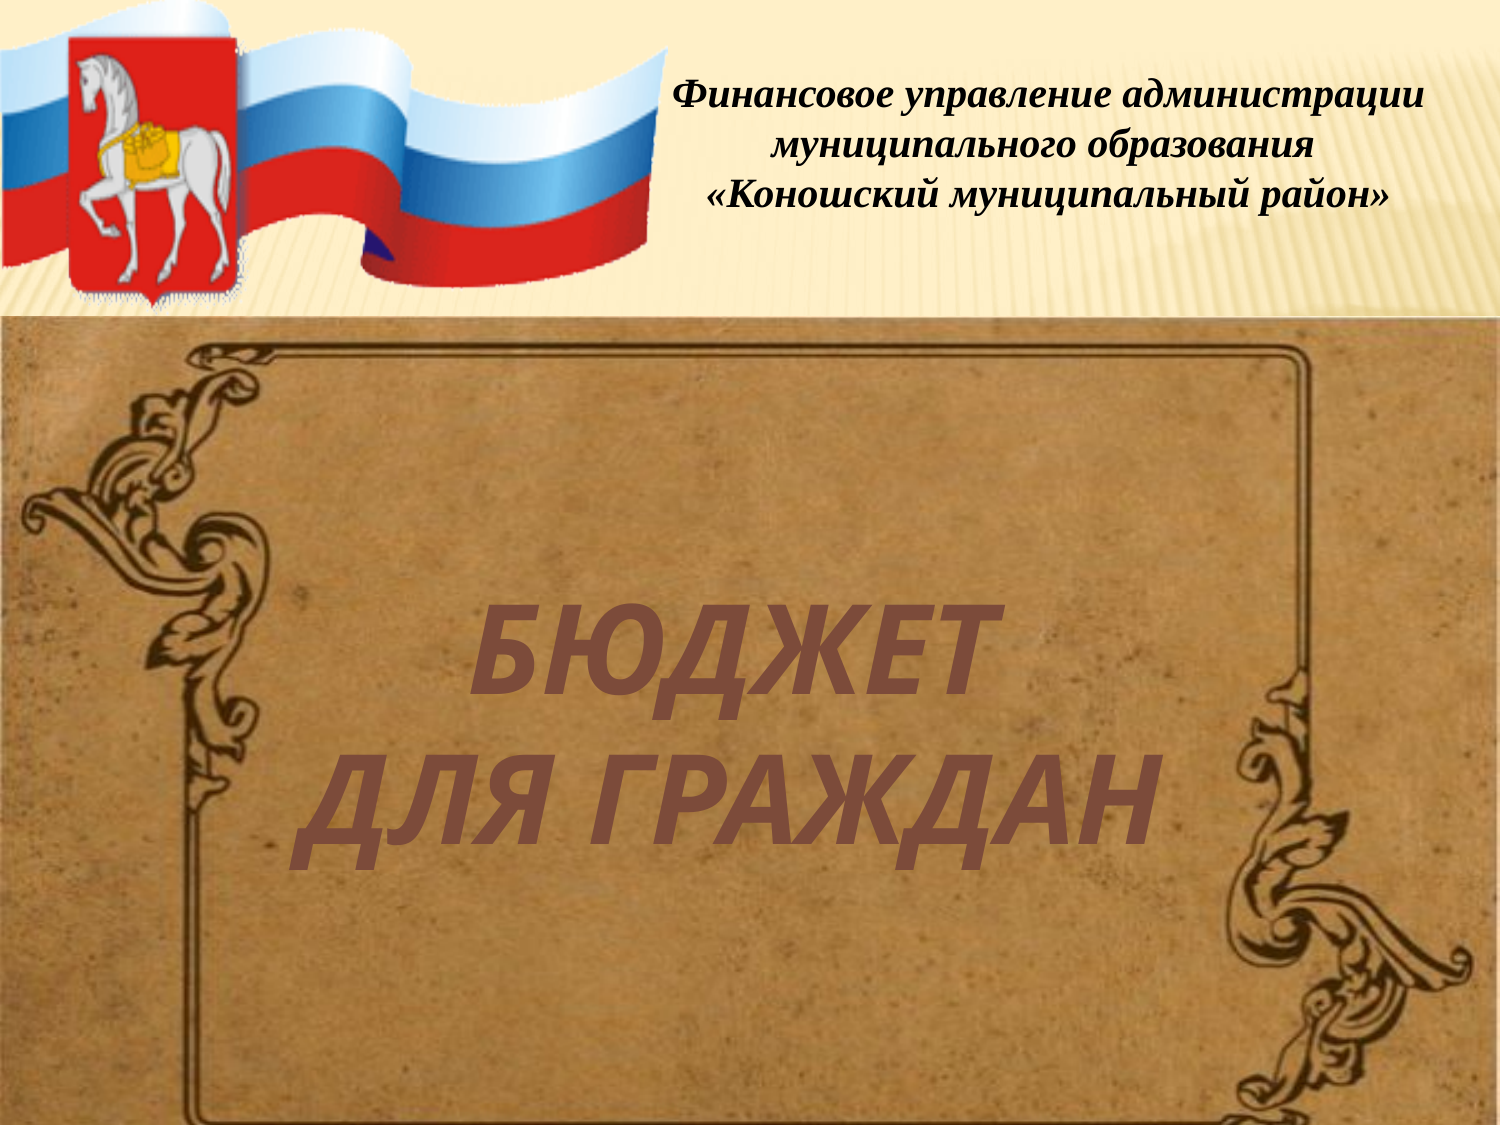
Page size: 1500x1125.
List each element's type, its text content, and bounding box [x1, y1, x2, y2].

text_box Финансовое управление администрации муниципального образования «Коношский муниципальный район» [677, 58, 1477, 224]
picture [0, 0, 1500, 1125]
